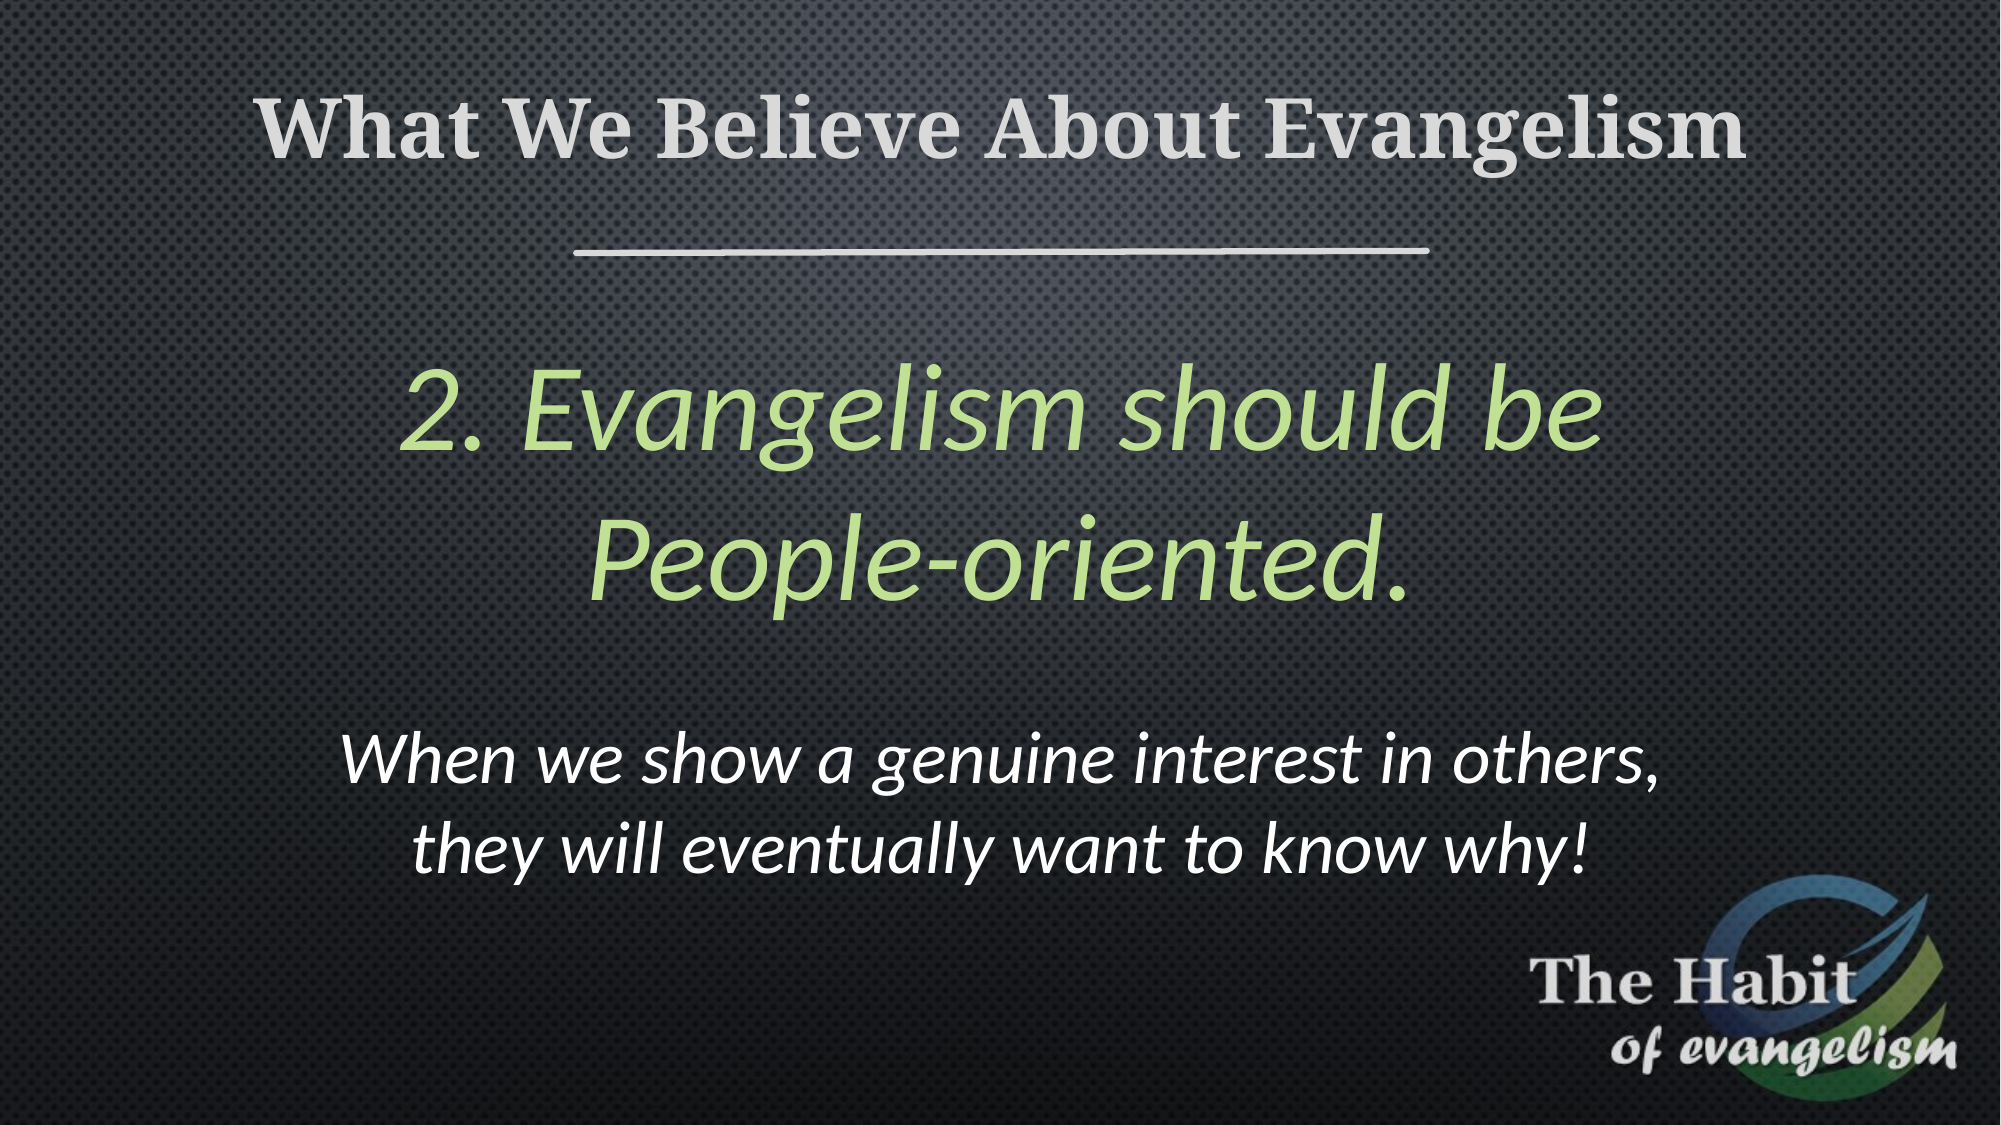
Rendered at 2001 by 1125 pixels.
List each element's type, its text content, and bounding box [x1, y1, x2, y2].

text_box What We Believe About Evangelism [23, 67, 1980, 183]
text_box When we show a genuine interest in others, they will eventually want to know why! [310, 701, 1693, 897]
text_box 2. Evangelism should be People-oriented. [186, 318, 1817, 633]
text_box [575, 250, 1427, 254]
picture [0, 0, 2001, 1125]
